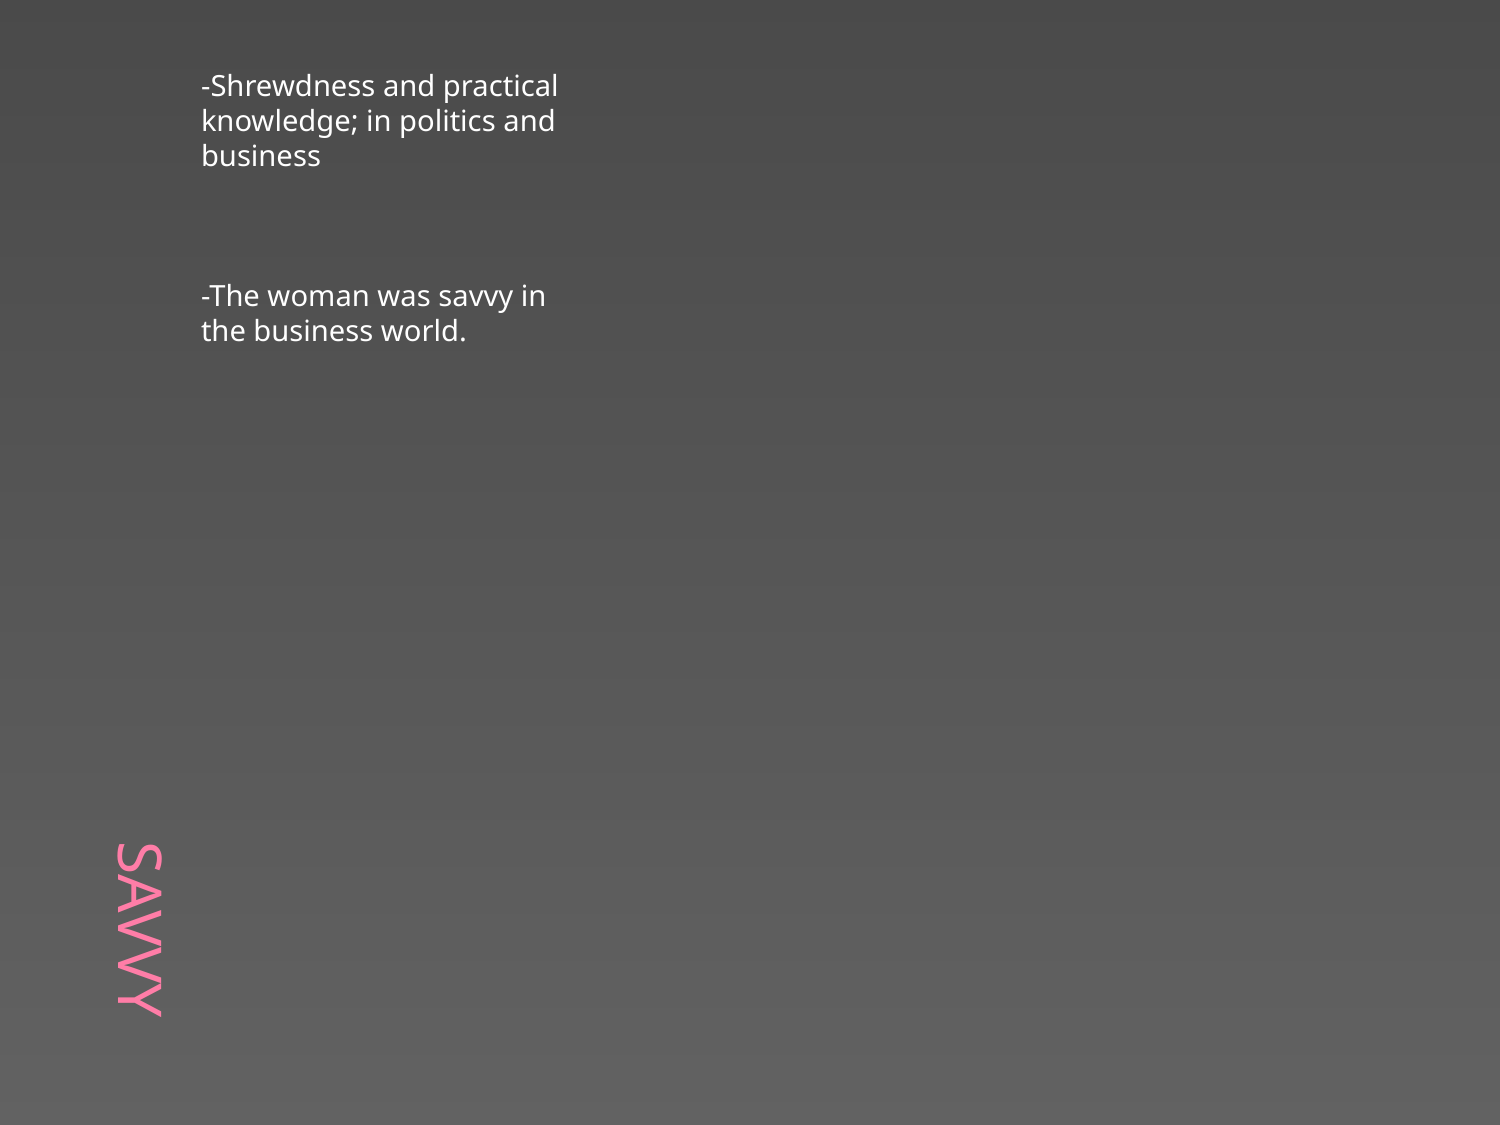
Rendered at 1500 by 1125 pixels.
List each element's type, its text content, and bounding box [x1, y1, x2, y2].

list -Shrewdness and practical knowledge; in politics and business -The woman was savvy in the business world. [186, 60, 587, 1036]
title Savvy [36, 60, 186, 1036]
